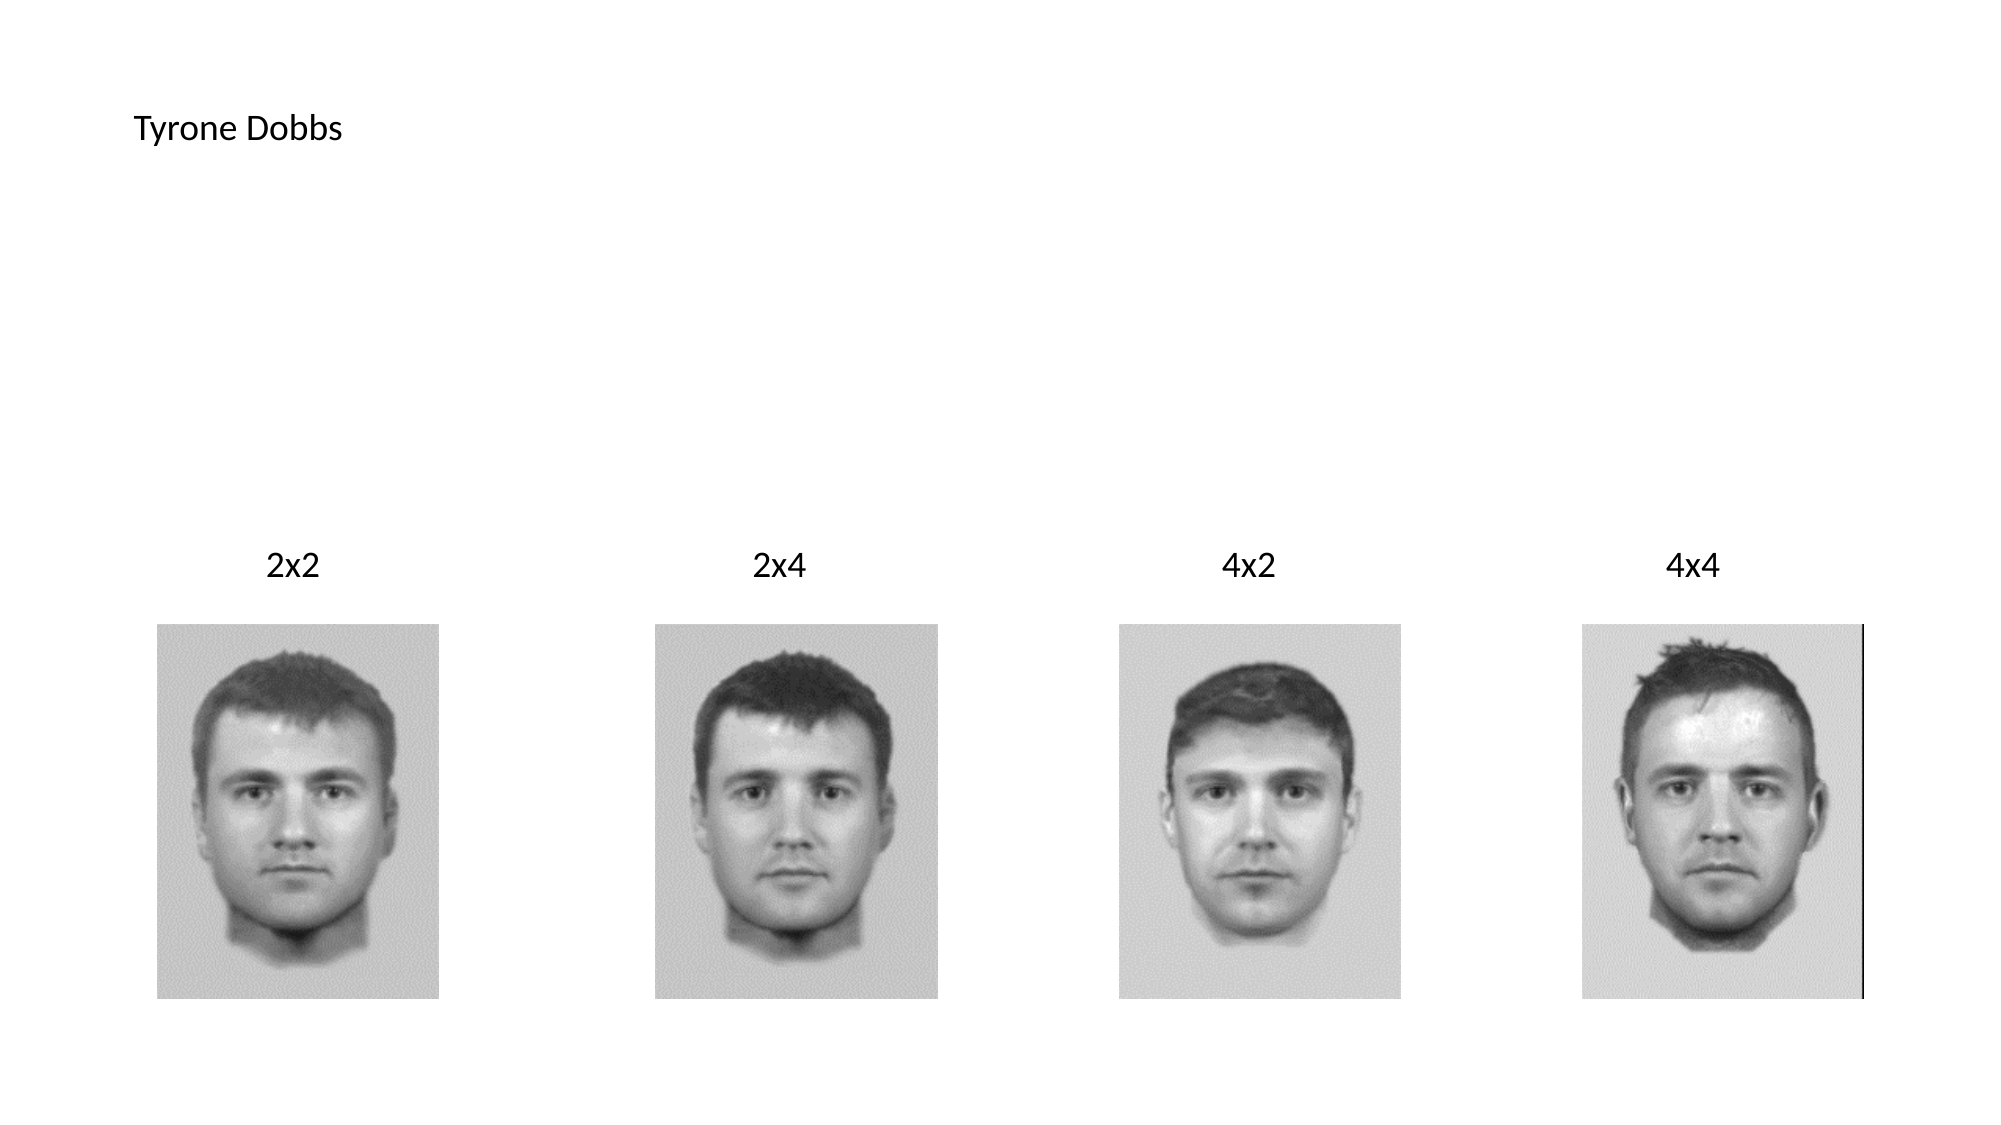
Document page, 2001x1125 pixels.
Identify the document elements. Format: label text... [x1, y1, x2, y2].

text_box 2x2 2x4 4x2 4x4 [115, 532, 1913, 592]
picture [655, 624, 938, 1000]
text_box Tyrone Dobbs [118, 95, 1120, 156]
picture [157, 624, 439, 1000]
picture [1582, 624, 1864, 1000]
picture [1119, 624, 1401, 1000]
